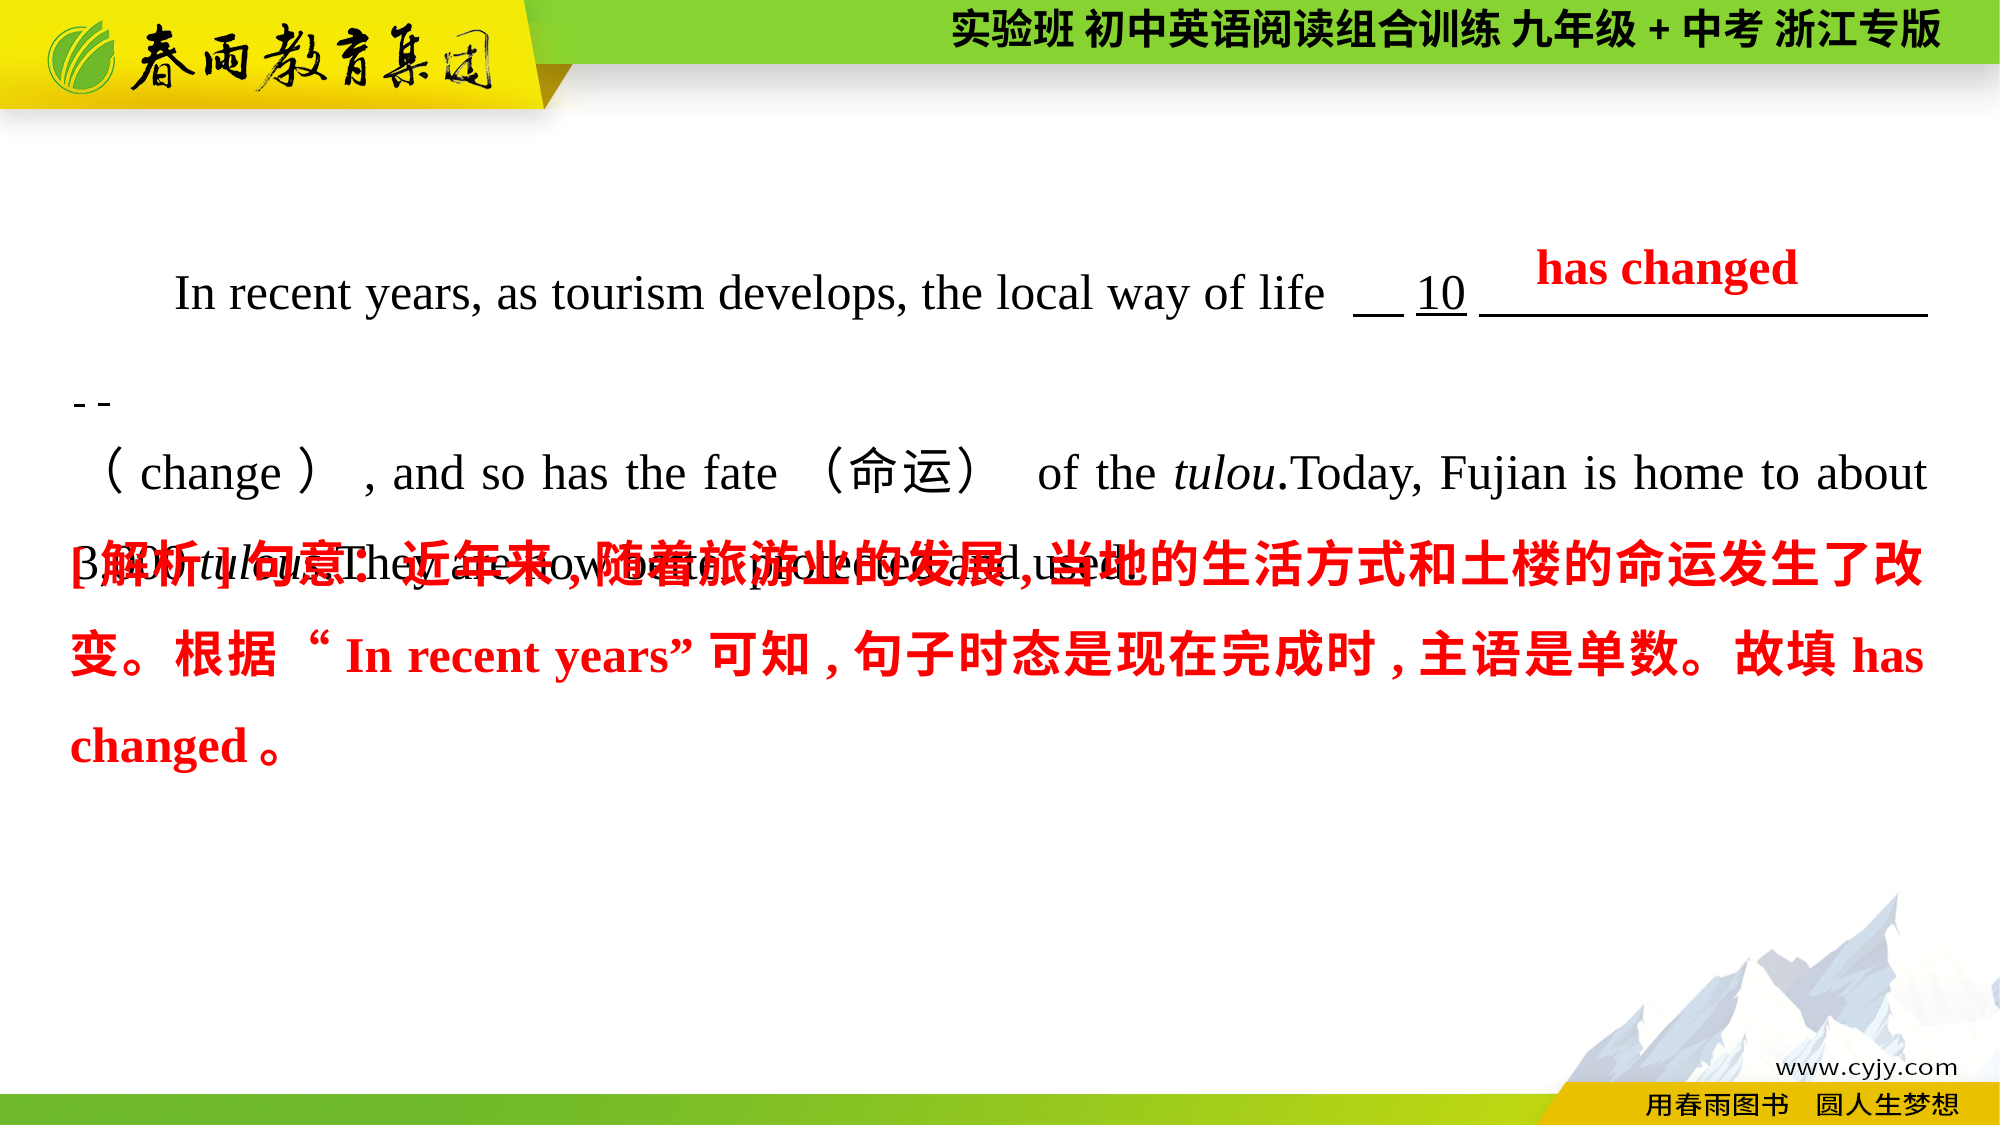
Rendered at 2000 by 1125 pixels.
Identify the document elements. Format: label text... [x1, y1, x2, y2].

text_box has changed [1521, 226, 1814, 302]
list In recent years, as tourism develops, the local way of life 10 . （change）, and so has the fate（命运） of the tulou.Today, Fujian is home to about 3,000 tulous.They are now better protected and used. [59, 222, 1944, 511]
text_box [解析]句意：近年来,随着旅游业的发展,当地的生活方式和土楼的命运发生了改变。根据“In recent years”可知,句子时态是现在完成时,主语是单数。故填has changed。 [54, 495, 1939, 781]
picture [0, 0, 2000, 1125]
